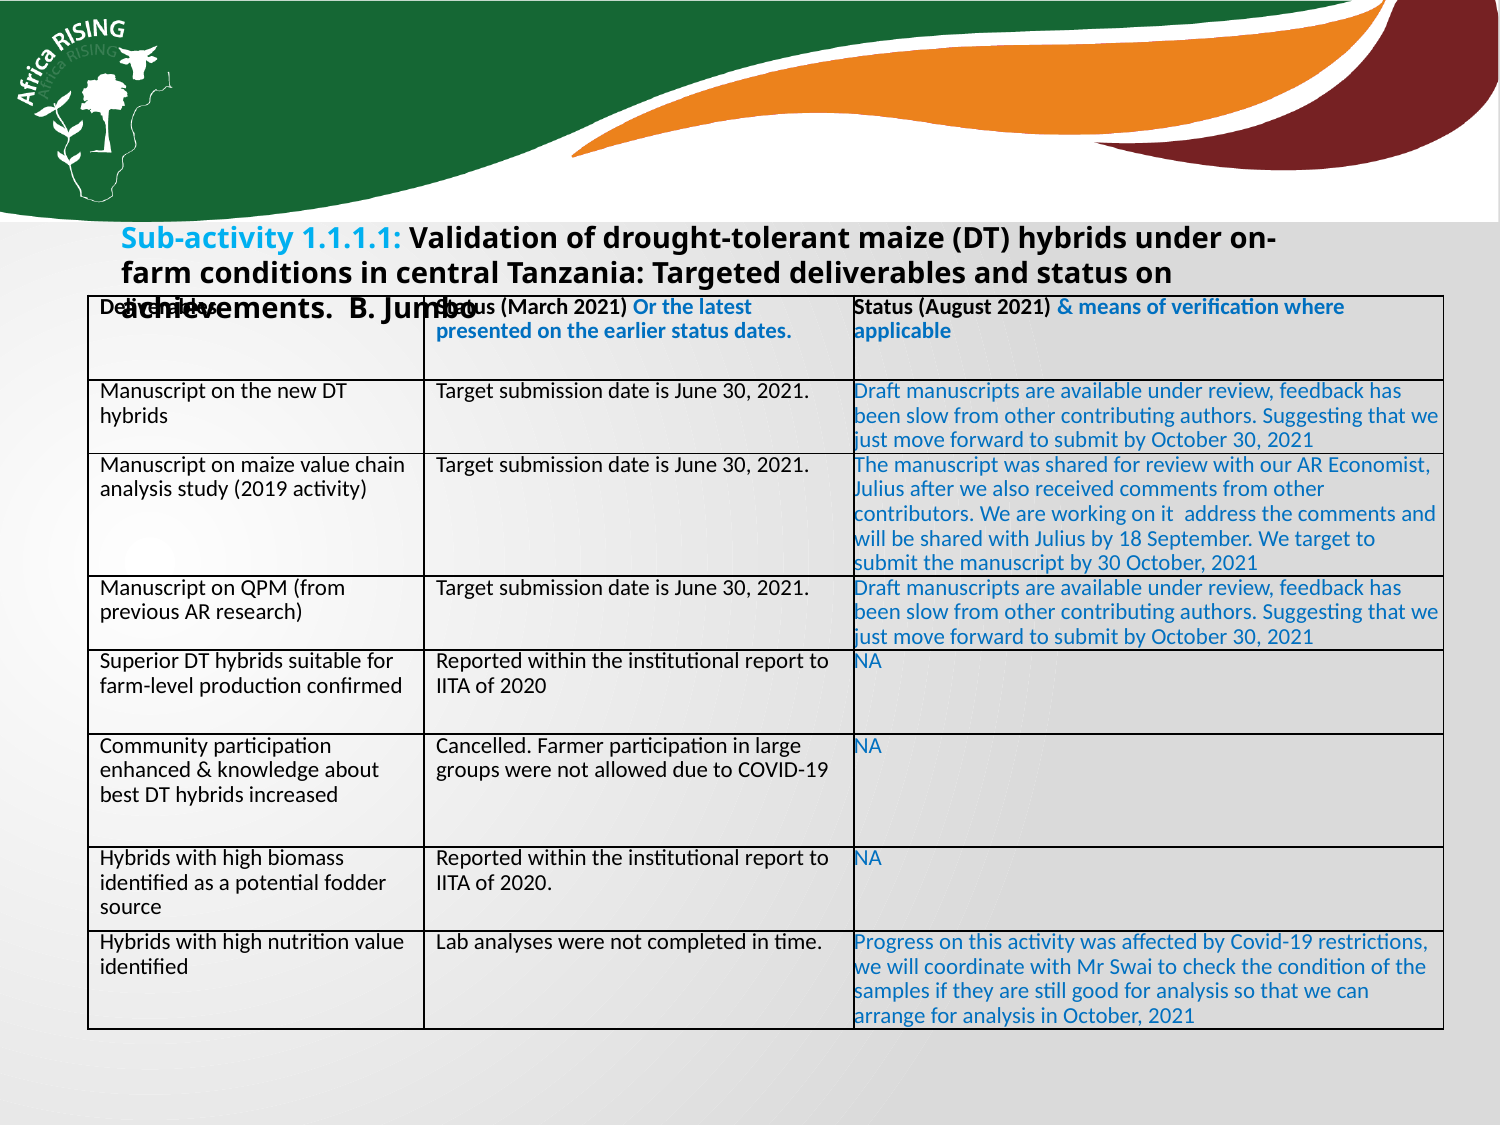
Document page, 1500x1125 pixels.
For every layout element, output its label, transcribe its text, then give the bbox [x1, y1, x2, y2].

table_cell Reported within the institutional report to IITA of 2020. [425, 848, 853, 930]
table_cell NA [855, 735, 1443, 846]
table_cell Superior DT hybrids suitable for farm-level production confirmed [89, 651, 423, 733]
table_cell Target submission date is June 30, 2021. [425, 577, 853, 649]
table_cell The manuscript was shared for review with our AR Economist, Julius after we also received comments from other contributors. We are working on it address the comments and will be shared with Julius by 18 September. We target to submit the manuscript by 30 October, 2021 [855, 454, 1443, 575]
table_cell Cancelled. Farmer participation in large groups were not allowed due to COVID-19 [425, 735, 853, 846]
table_cell Draft manuscripts are available under review, feedback has been slow from other contributing authors. Suggesting that we just move forward to submit by October 30, 2021 [855, 381, 1443, 453]
table_cell Target submission date is June 30, 2021. [425, 381, 853, 453]
table_header Status (August 2021) & means of verification where applicable [855, 297, 1443, 379]
table_cell NA [855, 651, 1443, 733]
table_cell Progress on this activity was affected by Covid-19 restrictions, we will coordinate with Mr Swai to check the condition of the samples if they are still good for analysis so that we can arrange for analysis in October, 2021 [855, 932, 1443, 1028]
table_cell Manuscript on QPM (from previous AR research) [89, 577, 423, 649]
table_cell Hybrids with high nutrition value identified [89, 932, 423, 1028]
table_header Deliverables [89, 297, 423, 379]
table_cell Manuscript on maize value chain analysis study (2019 activity) [89, 454, 423, 575]
list Sub-activity 1.1.1.1: Validation of drought-tolerant maize (DT) hybrids under on-farm conditions in central Tanzania: Targeted deliverables and status on achievements. B. Jumbo [87, 212, 1363, 295]
table_cell Draft manuscripts are available under review, feedback has been slow from other contributing authors. Suggesting that we just move forward to submit by October 30, 2021 [855, 577, 1443, 649]
table_cell Community participation enhanced & knowledge about best DT hybrids increased [89, 735, 423, 846]
table_cell Reported within the institutional report to IITA of 2020 [425, 651, 853, 733]
picture [0, 0, 1499, 222]
table_cell Target submission date is June 30, 2021. [425, 454, 853, 575]
table_header Status (March 2021) Or the latest presented on the earlier status dates. [425, 297, 853, 379]
table_cell Manuscript on the new DT hybrids [89, 381, 423, 453]
table_cell Hybrids with high biomass identified as a potential fodder source [89, 848, 423, 930]
table_cell NA [855, 848, 1443, 930]
table_cell Lab analyses were not completed in time. [425, 932, 853, 1028]
